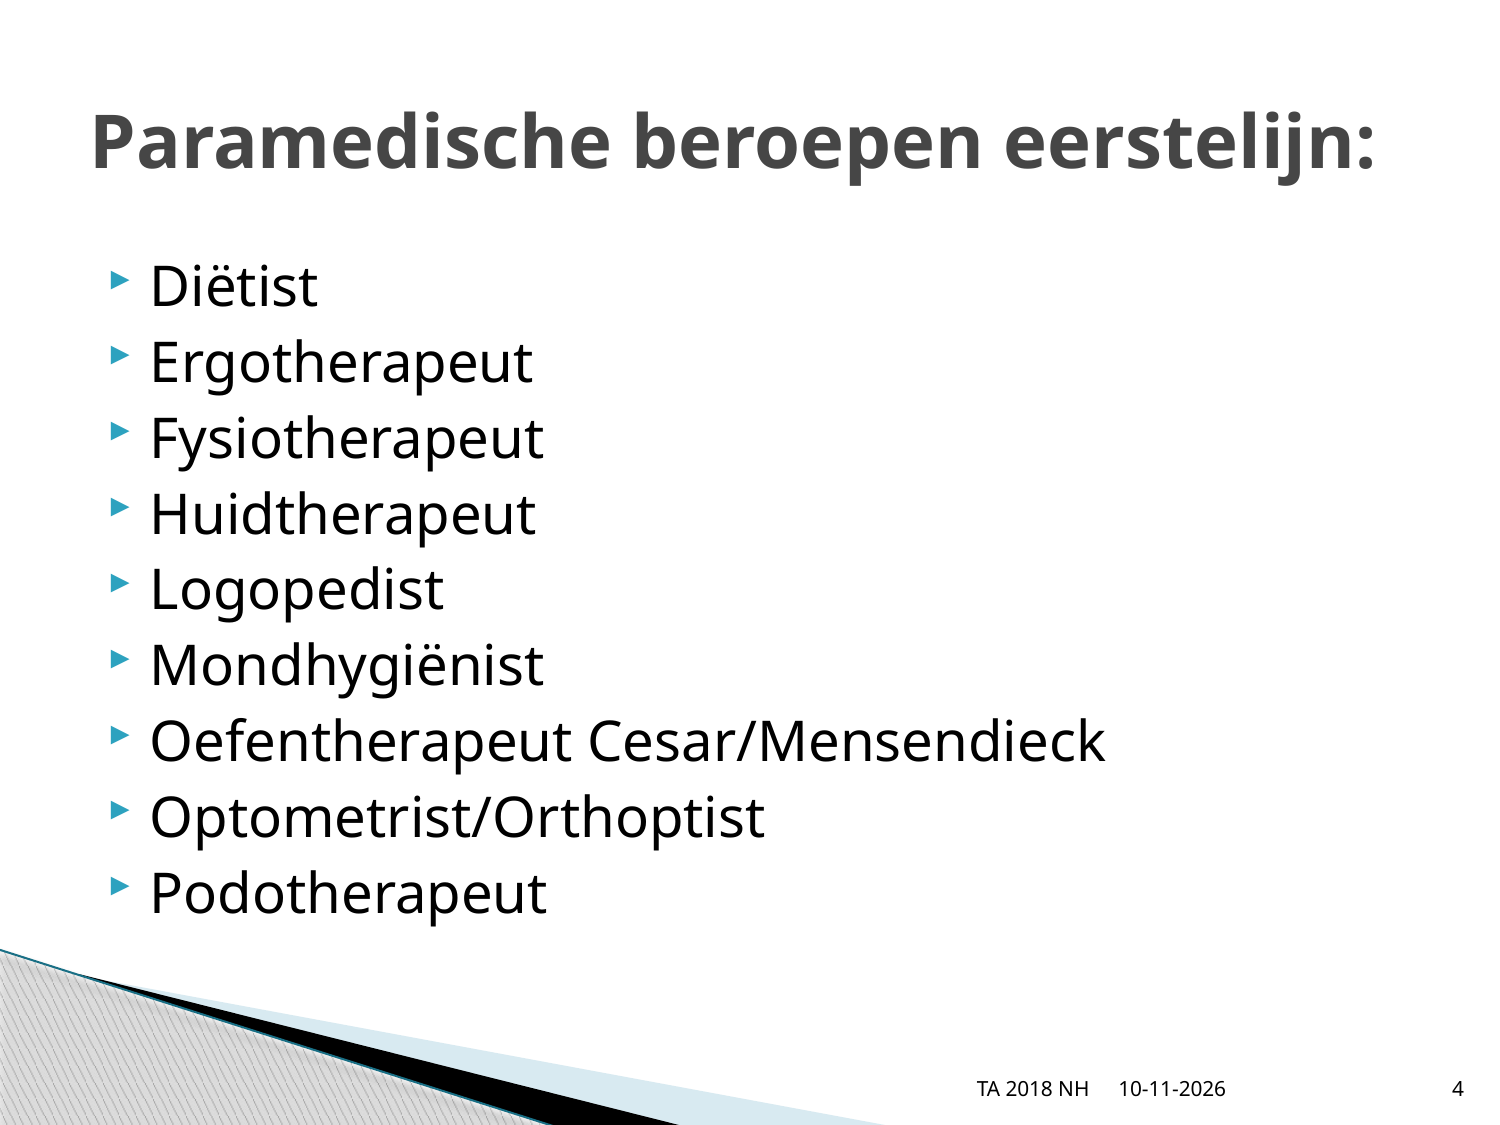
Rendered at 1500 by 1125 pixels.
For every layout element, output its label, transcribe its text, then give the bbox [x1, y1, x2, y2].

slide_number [1105, 1051, 1418, 1112]
footer TA 2018 NH [718, 1051, 1105, 1112]
list Diëtist Ergotherapeut Fysiotherapeut Huidtherapeut Logopedist Mondhygiënist Oefentherapeut Cesar/Mensendieck Optometrist/Orthoptist Podotherapeut [75, 243, 1425, 986]
title Paramedische beroepen eerstelijn: [75, 45, 1425, 233]
slide_number 4 [1418, 1051, 1479, 1112]
